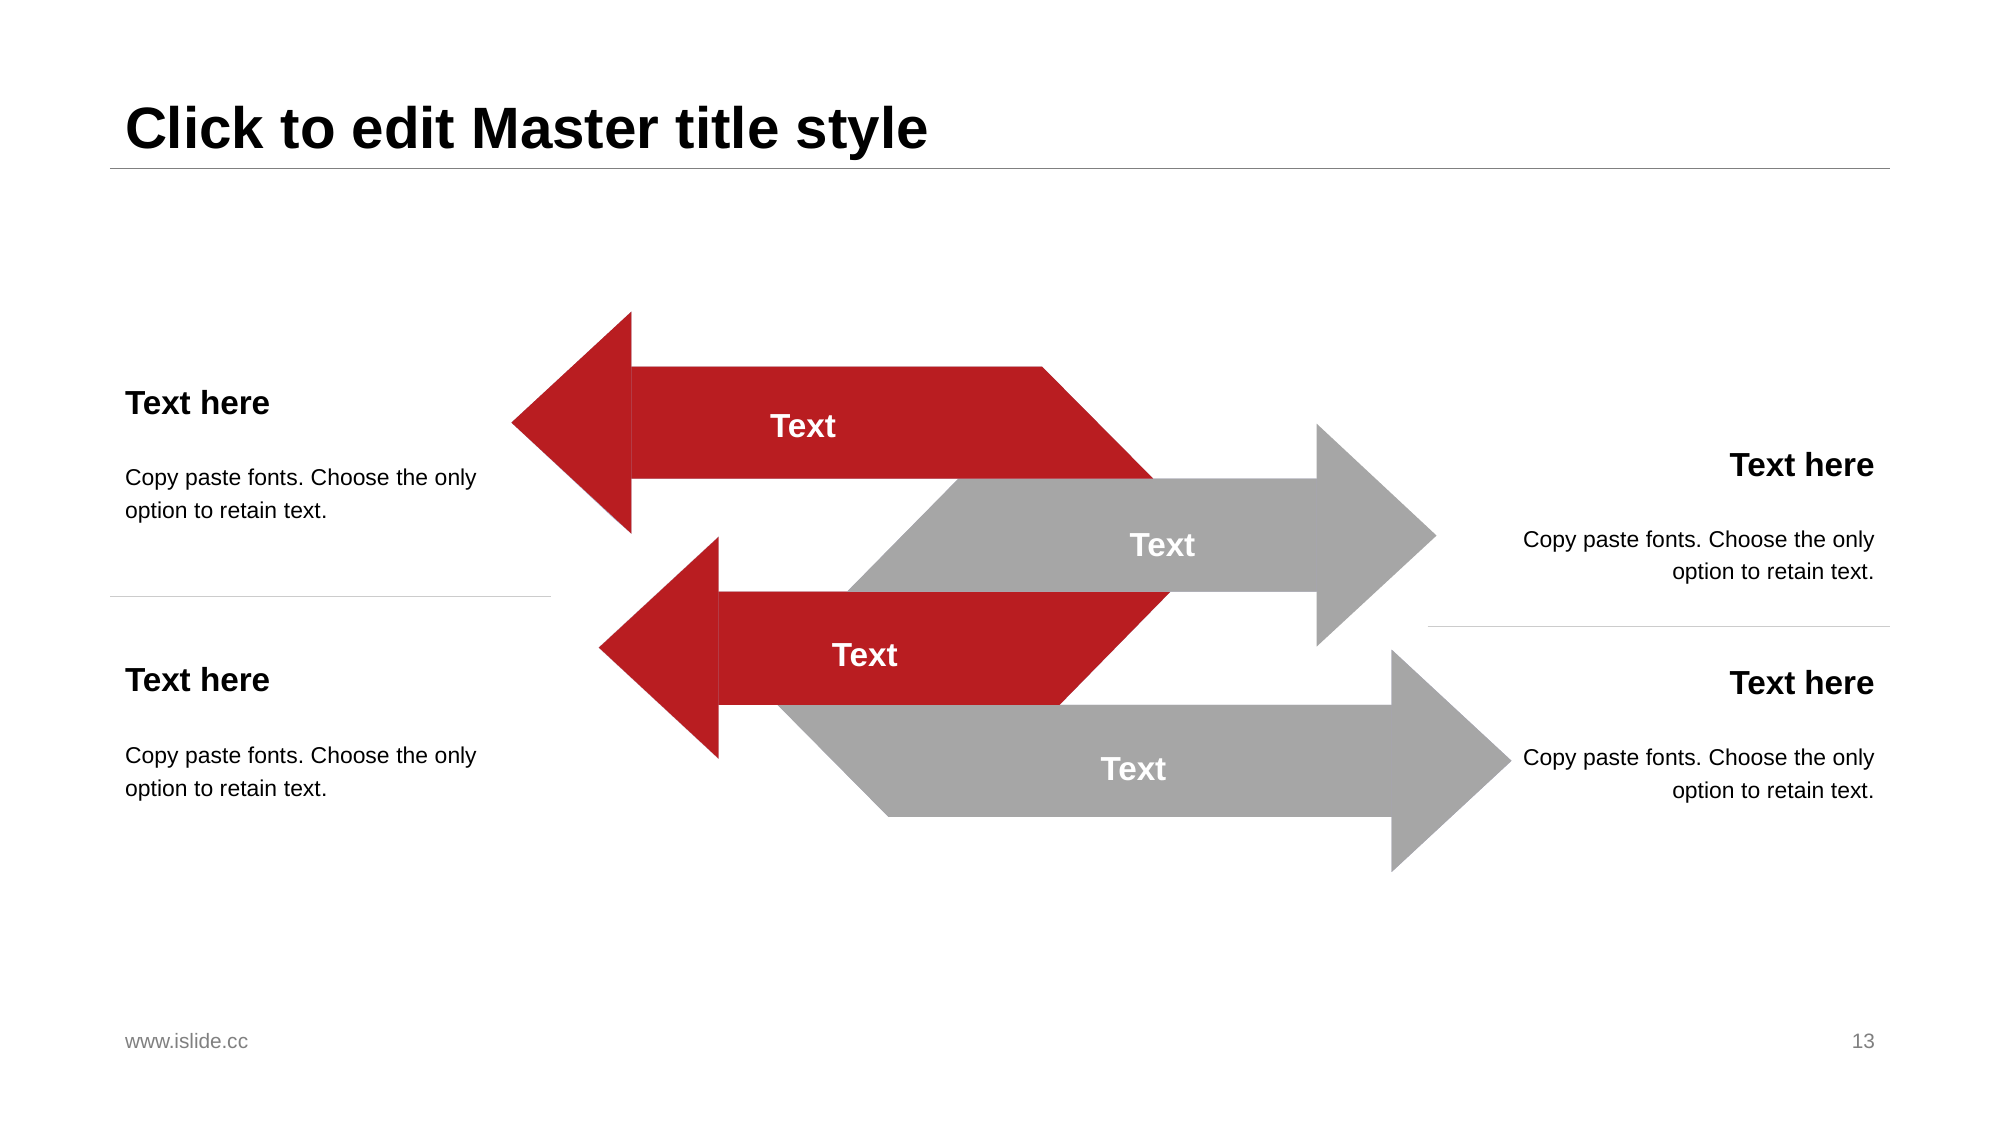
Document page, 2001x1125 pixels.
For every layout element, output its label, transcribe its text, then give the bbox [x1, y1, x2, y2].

slide_number 13 [1412, 1023, 1890, 1058]
footer www.islide.cc [109, 1023, 790, 1058]
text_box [110, 311, 1890, 872]
title Click to edit Master title style [109, 0, 1890, 169]
